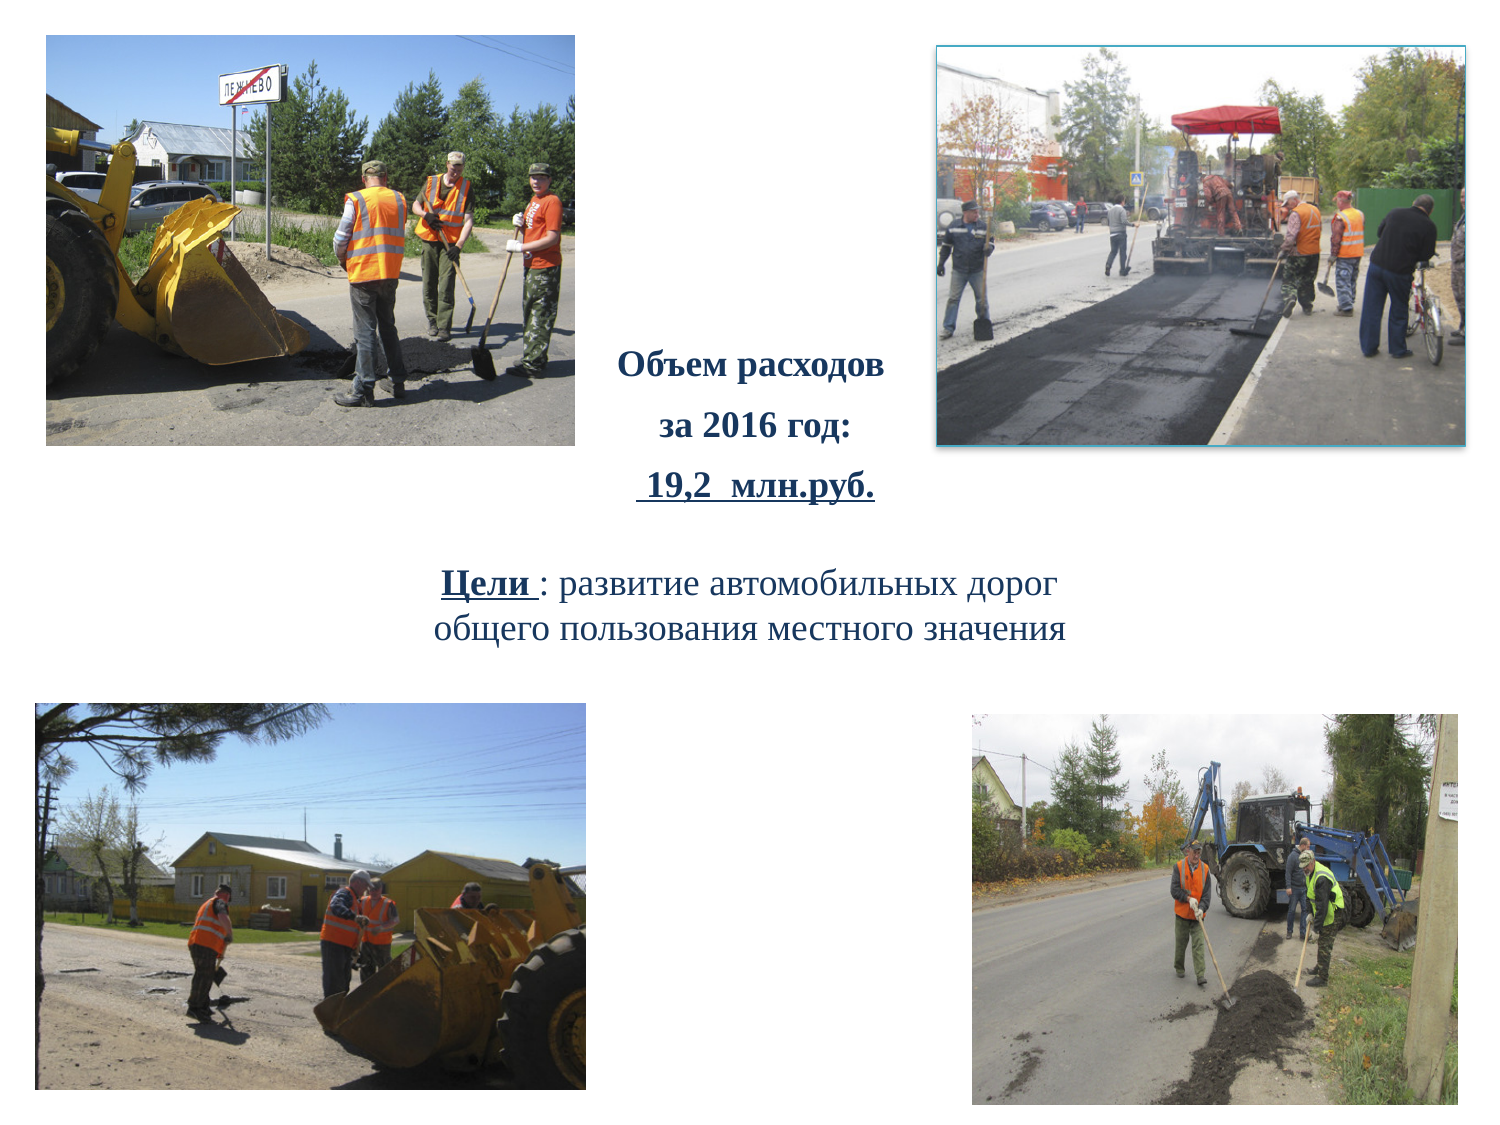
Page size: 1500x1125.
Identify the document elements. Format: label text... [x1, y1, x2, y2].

picture [46, 34, 575, 446]
text_box Объем расходов за 2016 год: 19,2 млн.руб. [574, 316, 938, 513]
picture [937, 46, 1466, 446]
text_box Цели : развитие автомобильных дорог общего пользования местного значения [374, 550, 1125, 656]
picture [972, 714, 1458, 1105]
picture [34, 702, 587, 1090]
